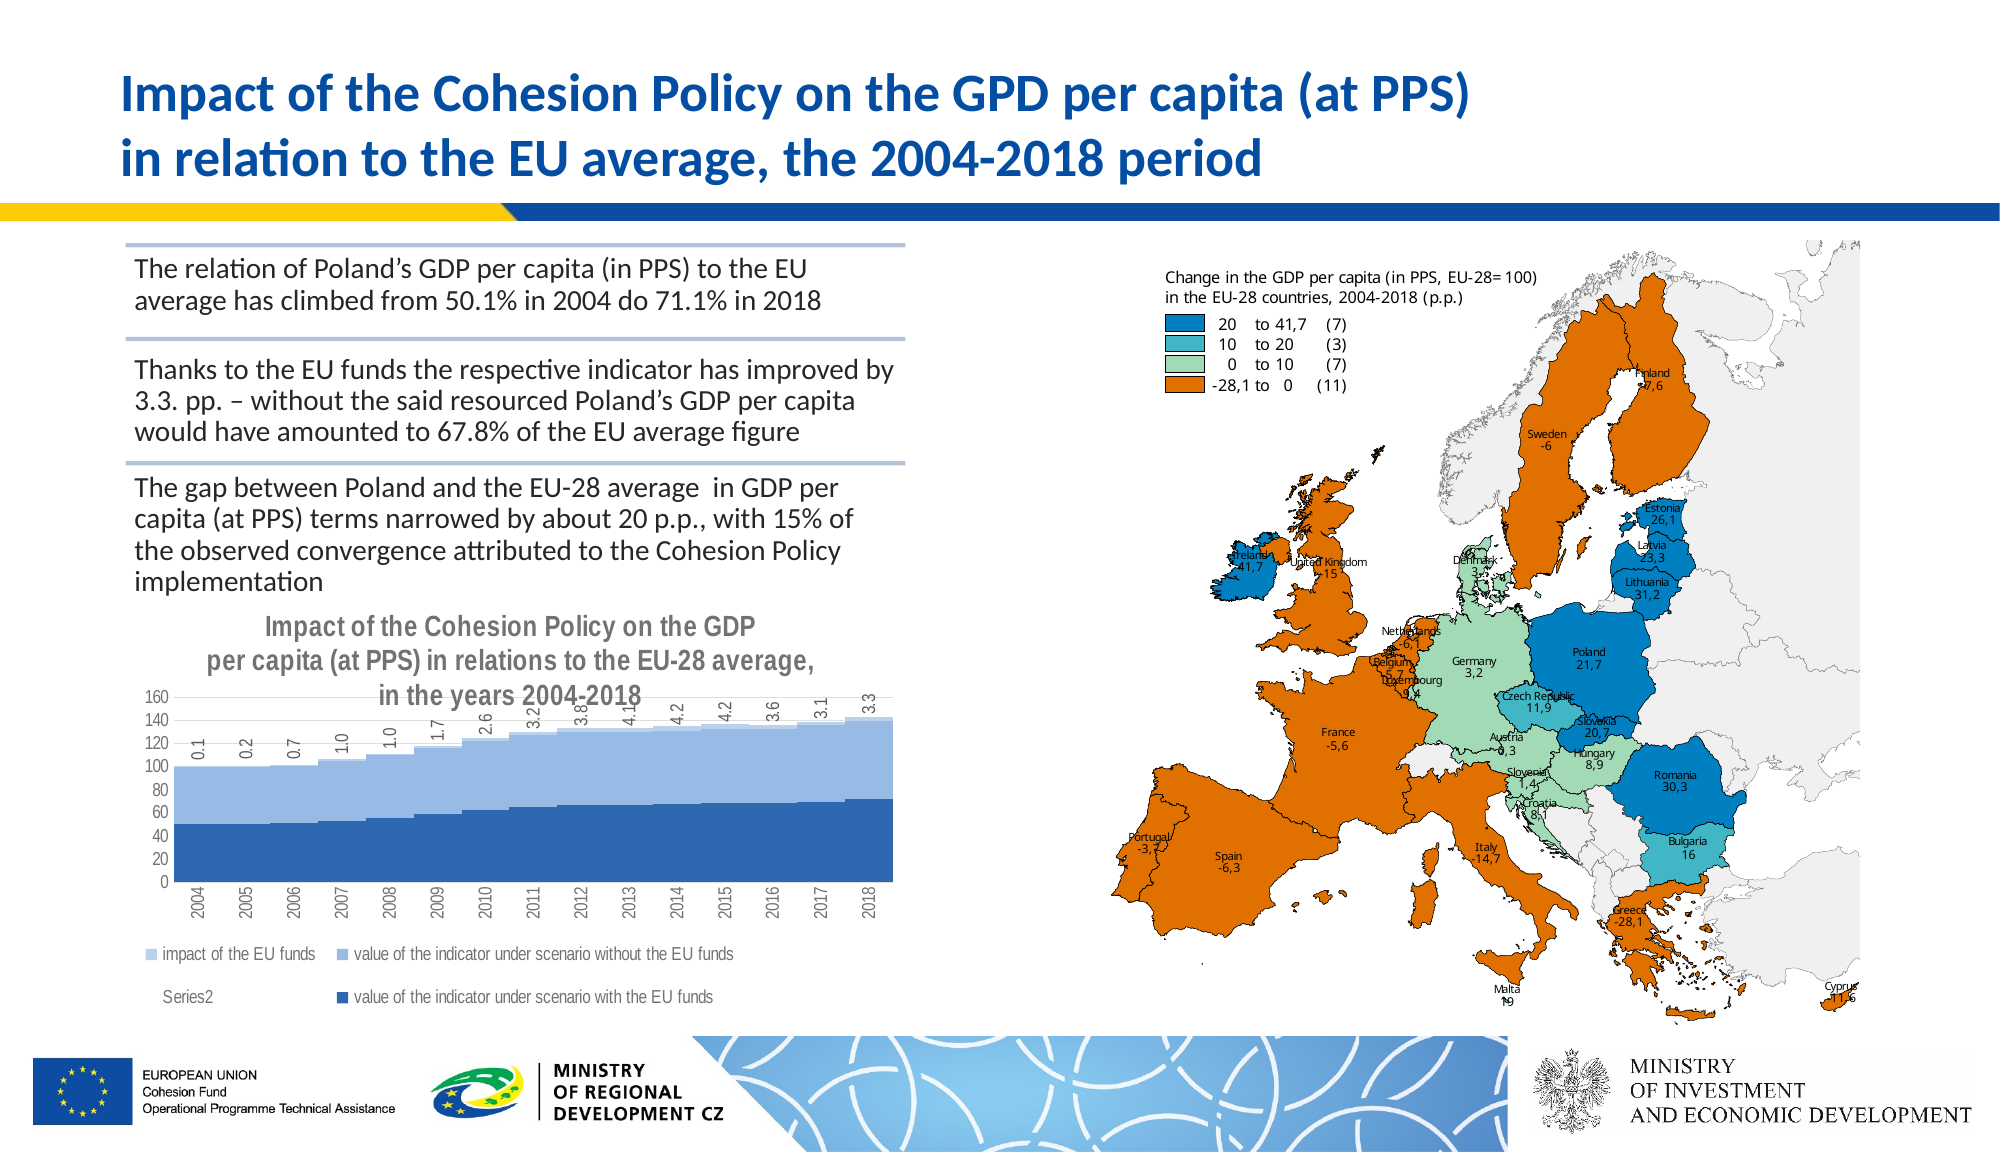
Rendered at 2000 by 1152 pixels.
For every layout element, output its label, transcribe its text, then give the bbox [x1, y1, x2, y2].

picture [1533, 1048, 1972, 1134]
picture [0, 203, 2000, 221]
chart [102, 599, 906, 1041]
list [125, 244, 906, 588]
title Impact of the Cohesion Policy on the GPD per capita (at PPS) in relation to the EU average, the 2004-2018 period [99, 46, 1900, 198]
picture [0, 233, 1863, 1152]
